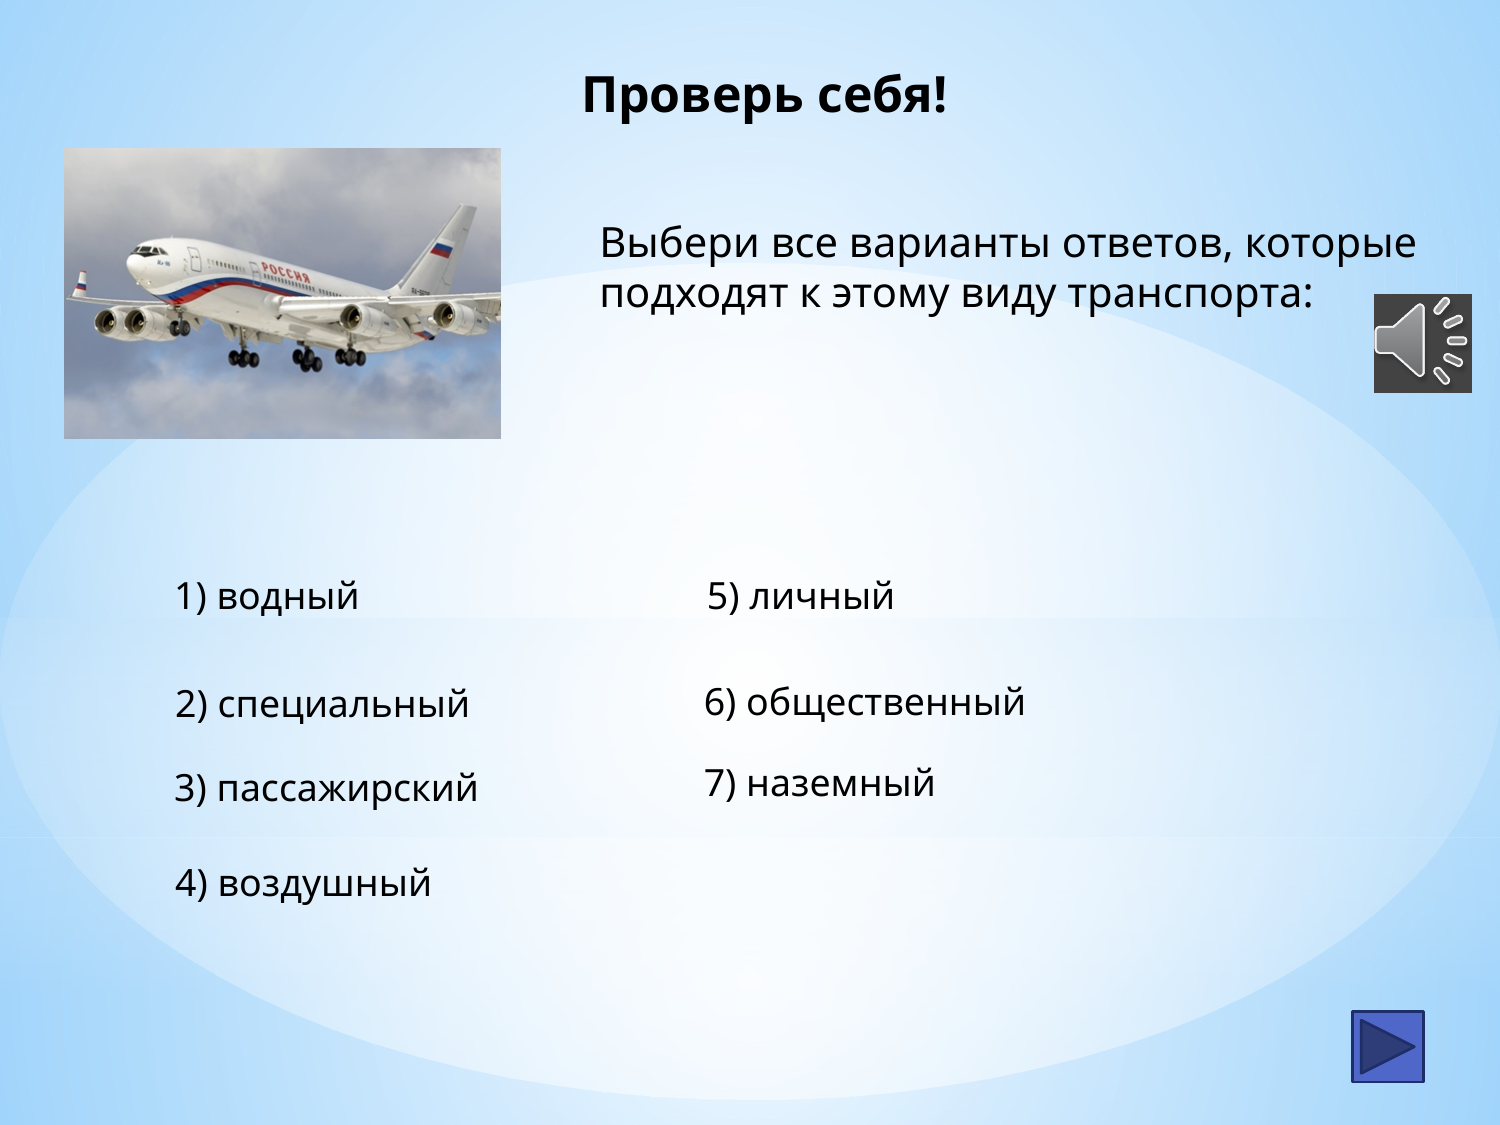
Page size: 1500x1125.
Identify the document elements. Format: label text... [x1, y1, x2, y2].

text_box 4) воздушный [160, 851, 502, 911]
text_box 2) специальный [160, 672, 514, 733]
title Проверь себя! [230, 54, 1299, 149]
text_box 5) личный [692, 565, 1010, 625]
text_box 3) пассажирский [159, 756, 502, 817]
text_box Выбери все варианты ответов, которые подходят к этому виду транспорта: [584, 208, 1436, 323]
text_box 6) общественный [689, 670, 1068, 731]
text_box 7) наземный [689, 752, 1127, 812]
text_box 1) водный [159, 565, 513, 625]
picture [64, 148, 501, 439]
text_box [1351, 1010, 1425, 1083]
picture [1373, 293, 1474, 394]
